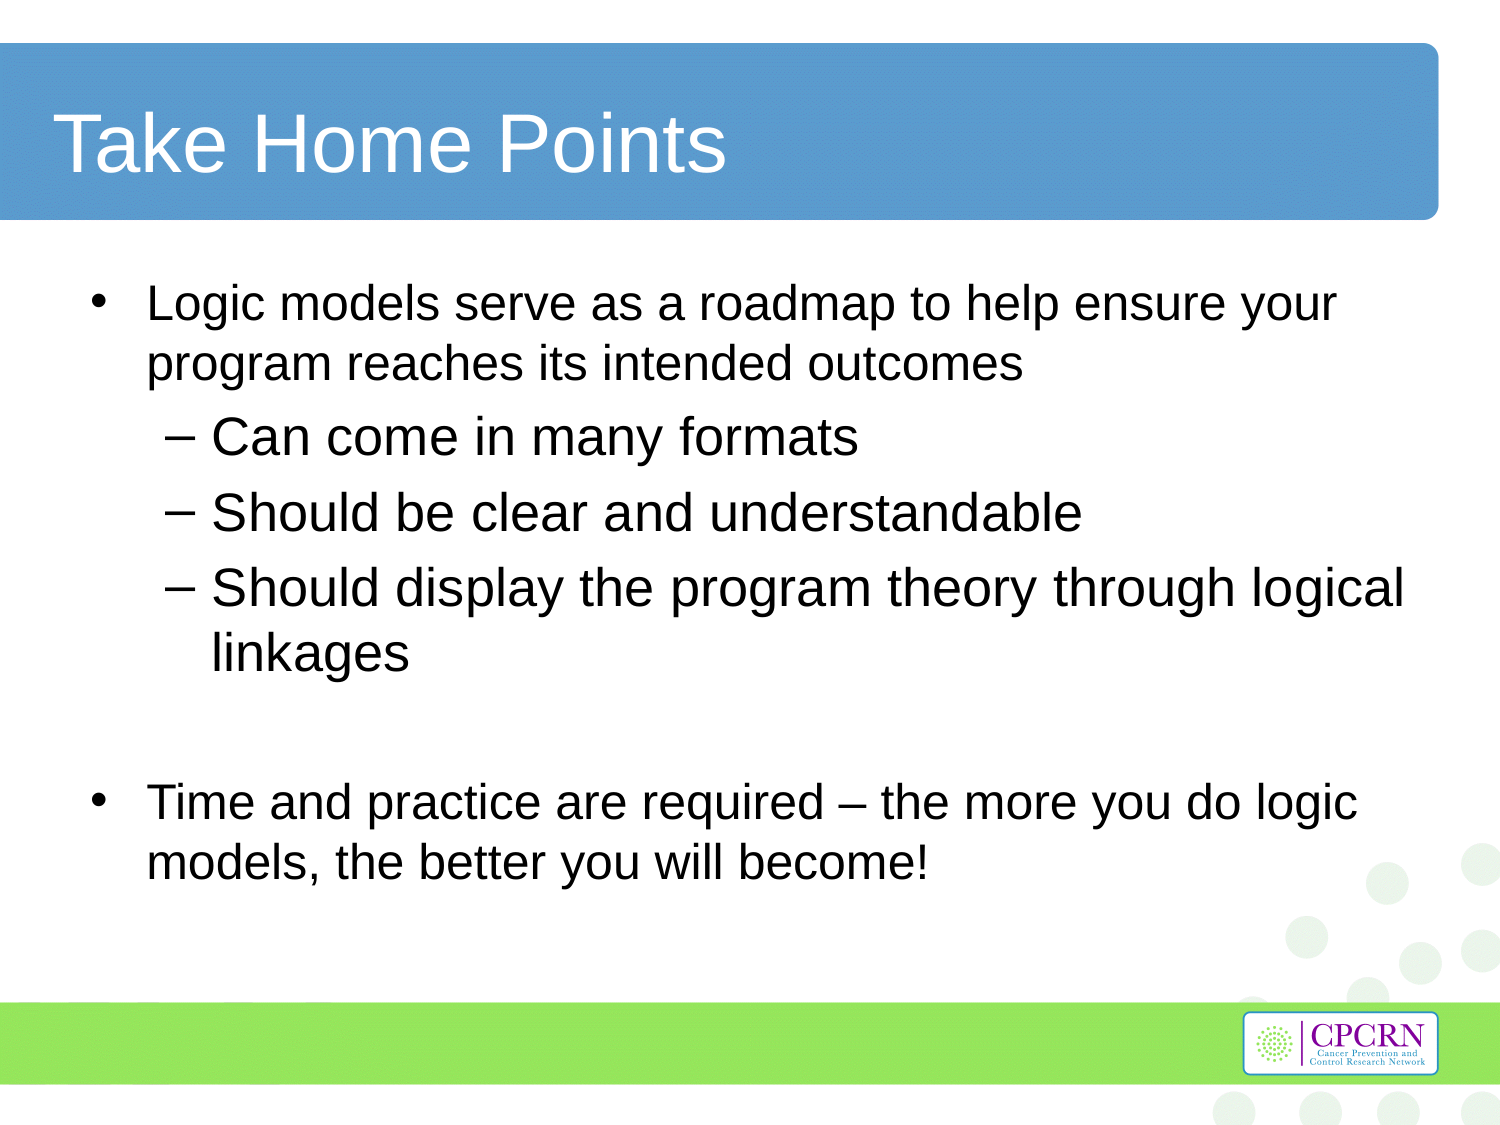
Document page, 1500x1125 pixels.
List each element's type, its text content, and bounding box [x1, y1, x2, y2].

picture [0, 0, 1500, 1125]
text_box [62, 425, 750, 1052]
list Logic models serve as a roadmap to help ensure your program reaches its intended outcomes Can come in many formats Should be clear and understandable Should display the program theory through logical linkages Time and practice are required – the more you do logic models, the better you will become! [75, 262, 1425, 1005]
title Take Home Points [37, 45, 1438, 233]
